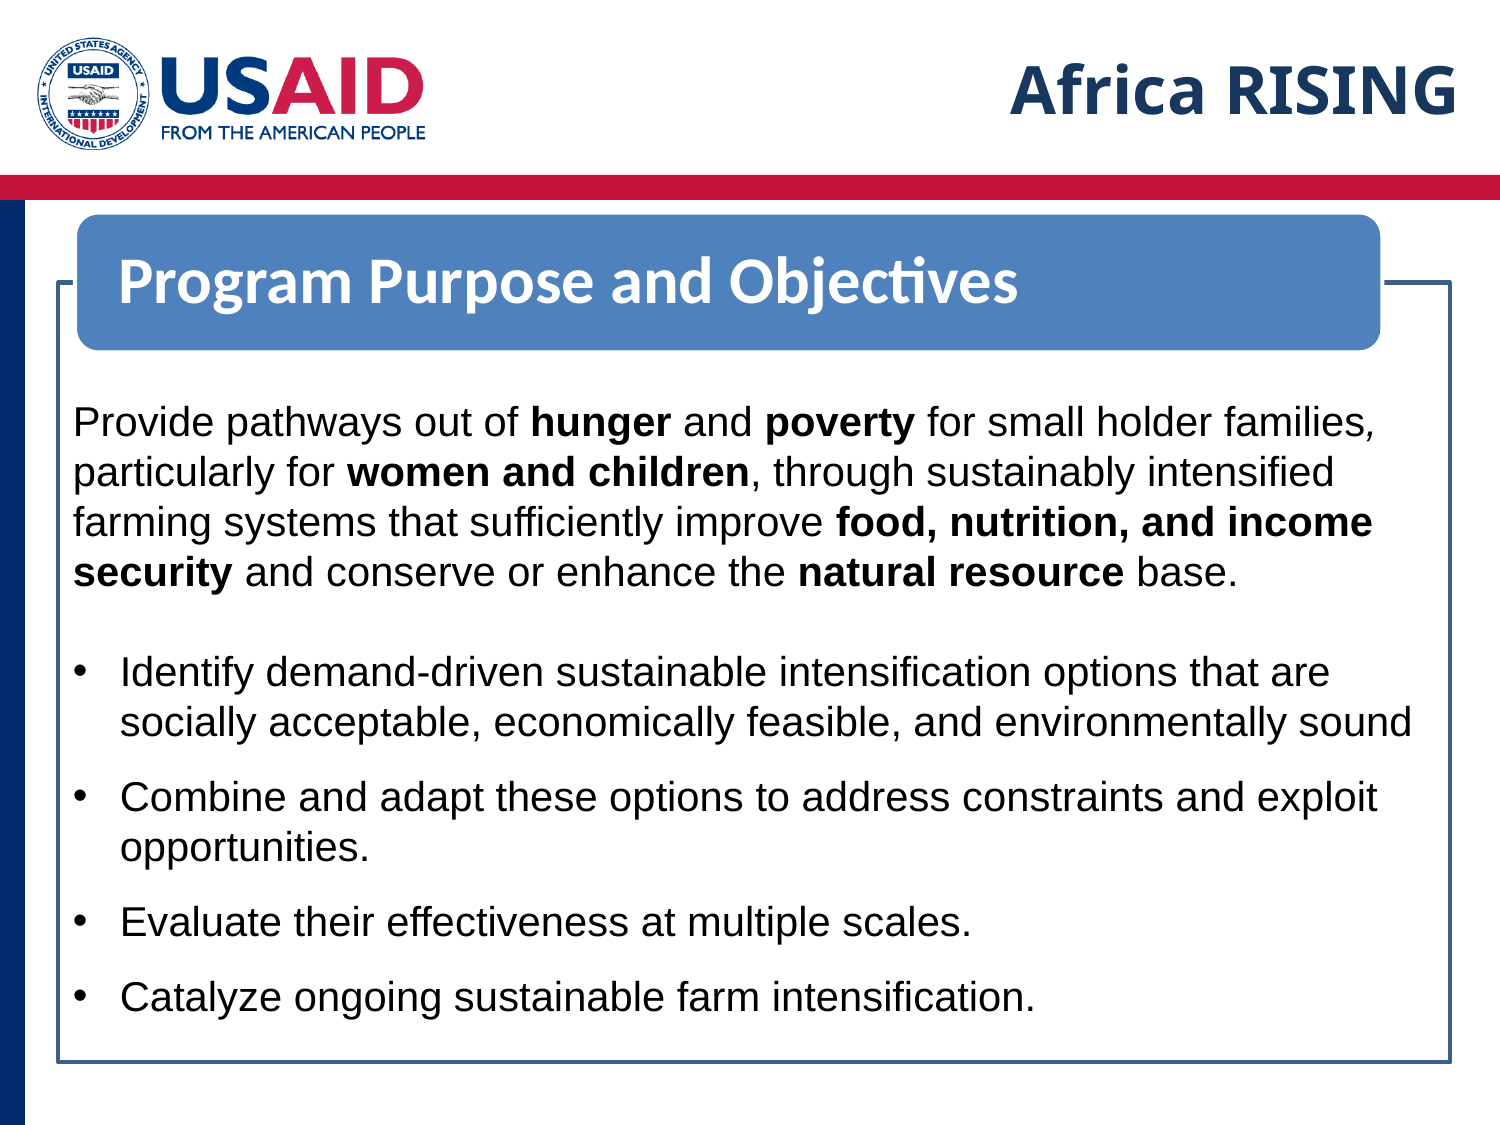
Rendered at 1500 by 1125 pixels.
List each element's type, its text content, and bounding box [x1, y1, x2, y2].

picture [37, 37, 435, 150]
text_box [56, 280, 1452, 1064]
text_box Provide pathways out of hunger and poverty for small holder families, particularly for women and children, through sustainably intensified farming systems that sufficiently improve food, nutrition, and income security and conserve or enhance the natural resource base. Identify demand-driven sustainable intensification options that are socially acceptable, economically feasible, and environmentally sound Combine and adapt these options to address constraints and exploit opportunities. Evaluate their effectiveness at multiple scales. Catalyze ongoing sustainable farm intensification. [58, 337, 1450, 1028]
text_box Africa RISING [662, 0, 1475, 175]
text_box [74, 212, 1383, 353]
